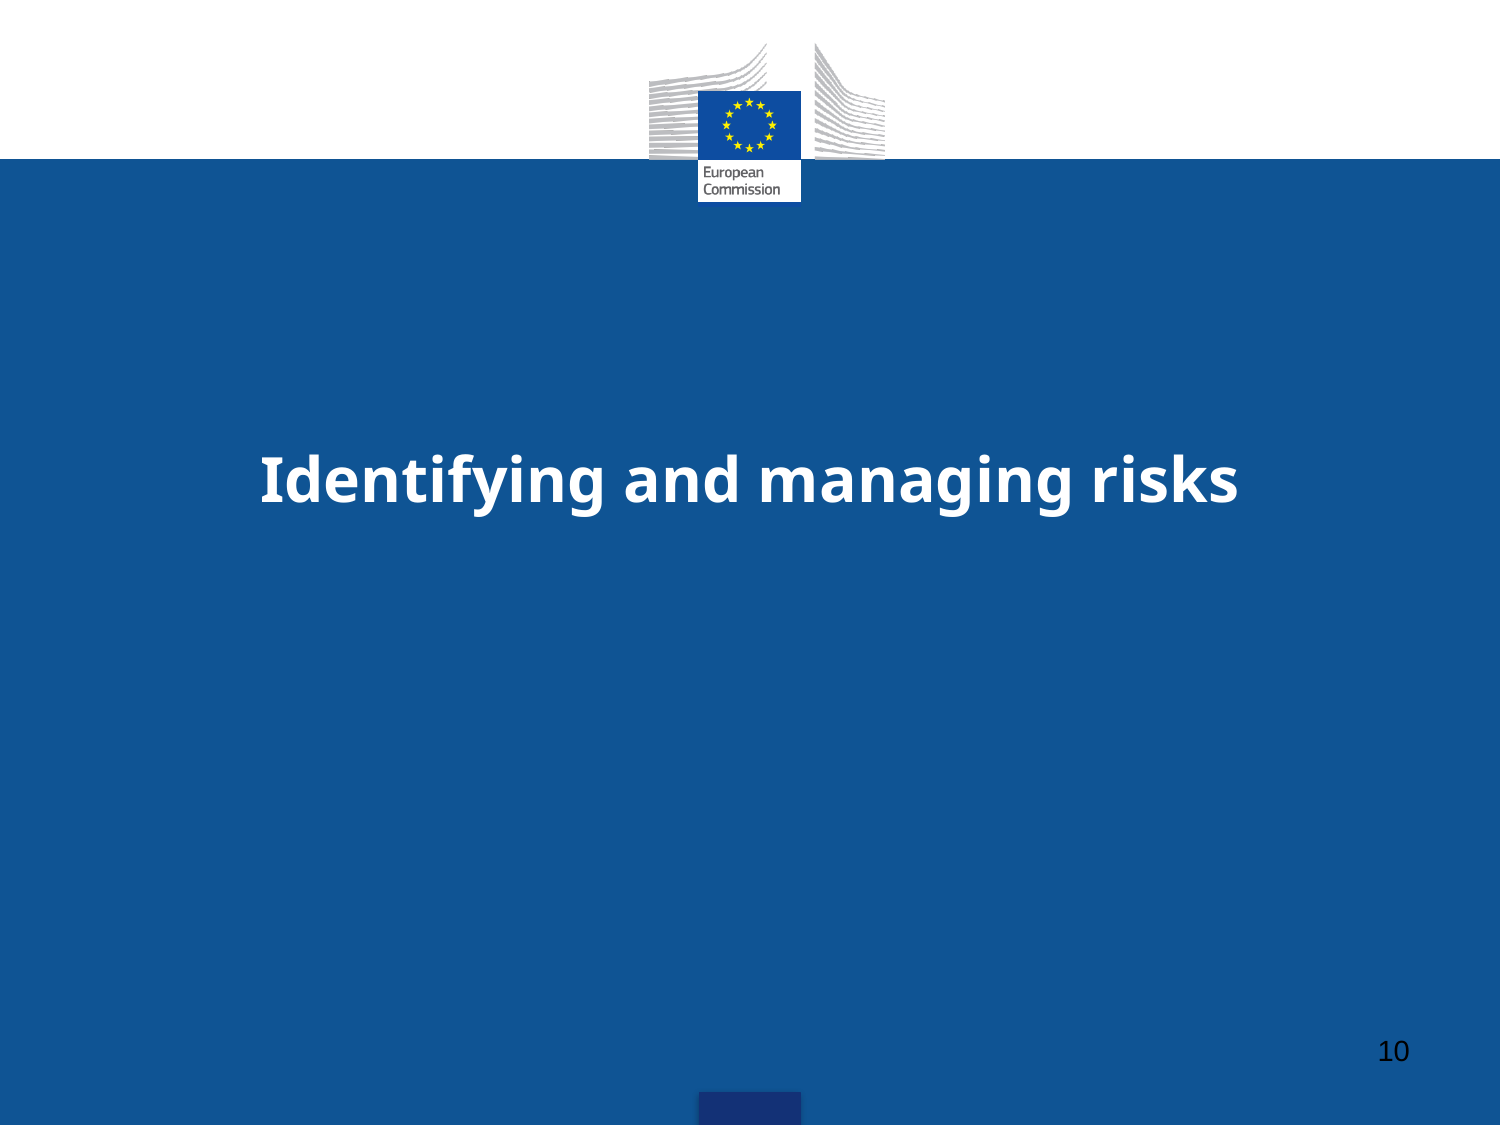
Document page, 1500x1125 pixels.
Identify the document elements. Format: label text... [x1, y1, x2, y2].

slide_number 10 [1074, 1024, 1426, 1103]
subtitle Identifying and managing risks [0, 432, 1500, 717]
